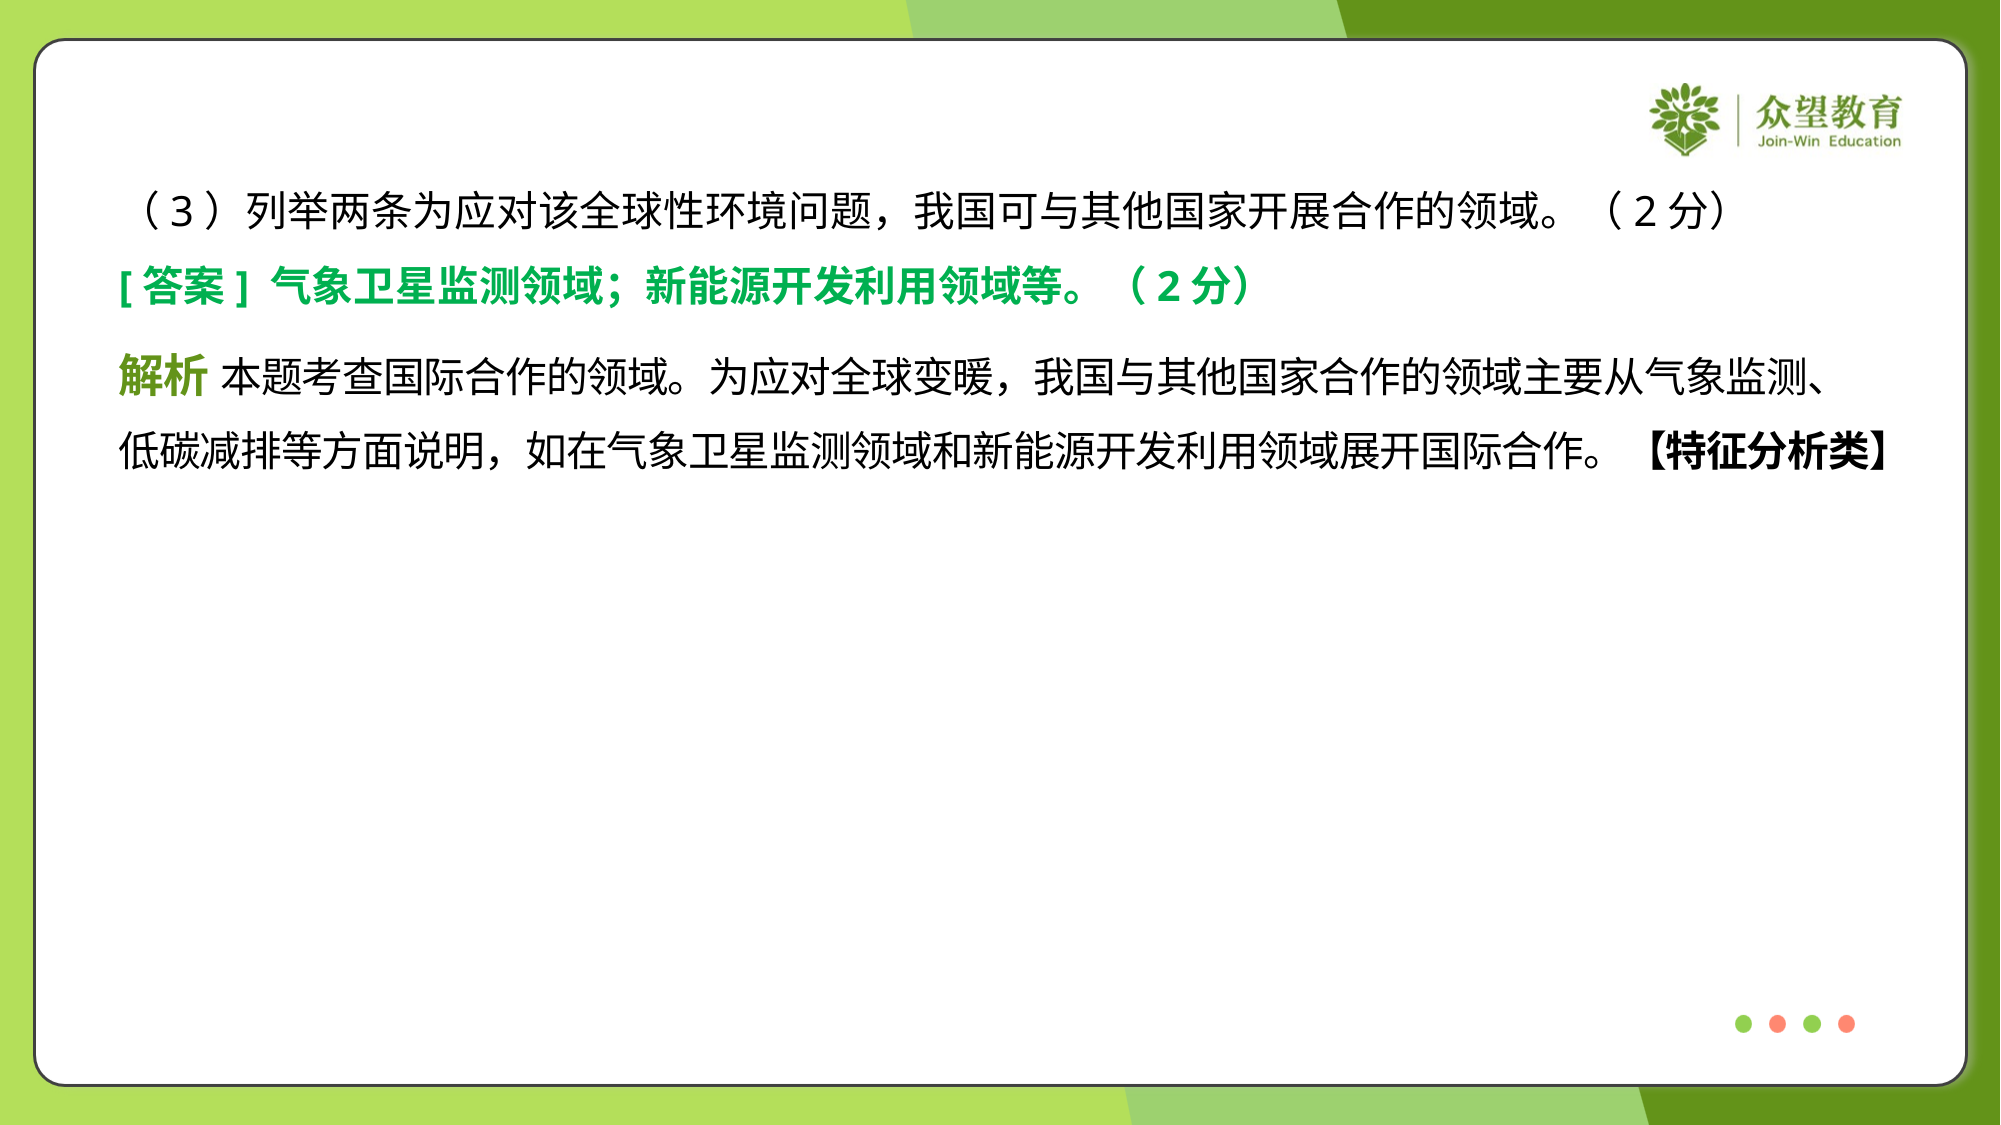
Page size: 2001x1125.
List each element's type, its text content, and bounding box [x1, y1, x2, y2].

text_box （3）列举两条为应对该全球性环境问题，我国可与其他国家开展合作的领域。（2分） [118, 159, 1883, 227]
text_box 解析 本题考查国际合作的领域。为应对全球变暖，我国与其他国家合作的领域主要从气象监测、 低碳减排等方面说明，如在气象卫星监测领域和新能源开发利用领域展开国际合作。【特征分析类】 [118, 318, 1883, 468]
picture [0, 0, 2000, 1125]
text_box [答案] 气象卫星监测领域；新能源开发利用领域等。（2分） [118, 235, 1883, 302]
